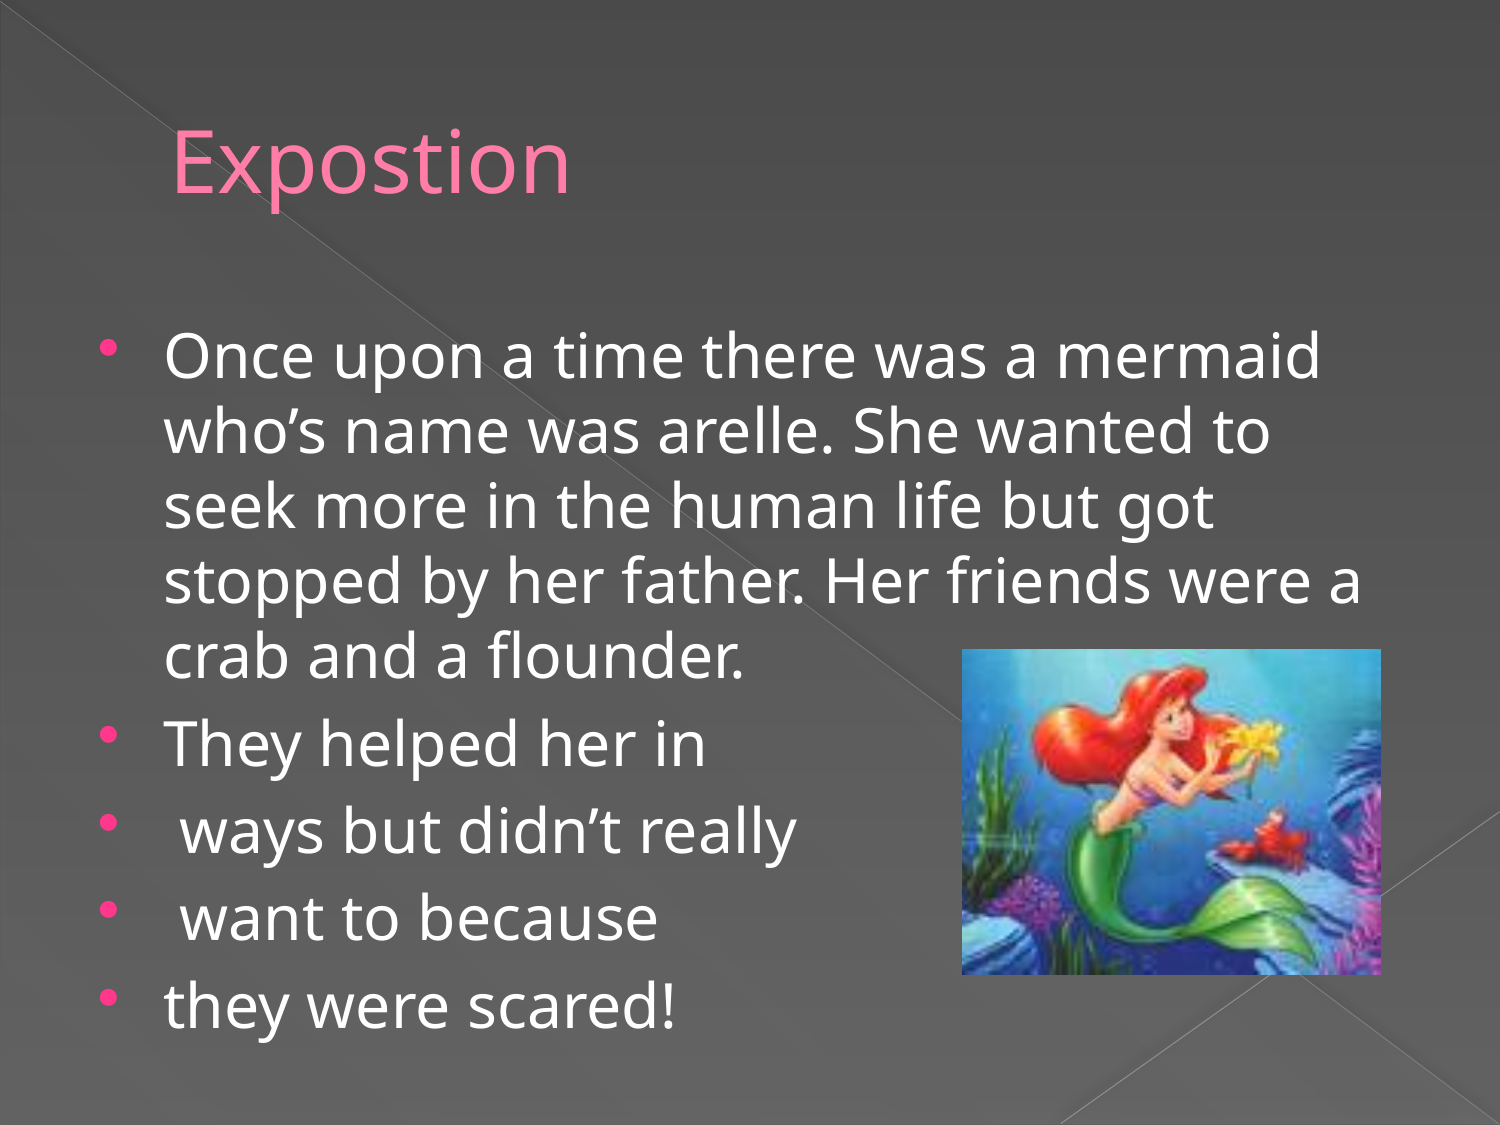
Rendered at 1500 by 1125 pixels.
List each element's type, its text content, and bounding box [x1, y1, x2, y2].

title Expostion [75, 43, 1425, 274]
list Once upon a time there was a mermaid who’s name was arelle. She wanted to seek more in the human life but got stopped by her father. Her friends were a crab and a flounder. They helped her in ways but didn’t really want to because they were scared! [75, 308, 1425, 1059]
picture [962, 649, 1382, 976]
